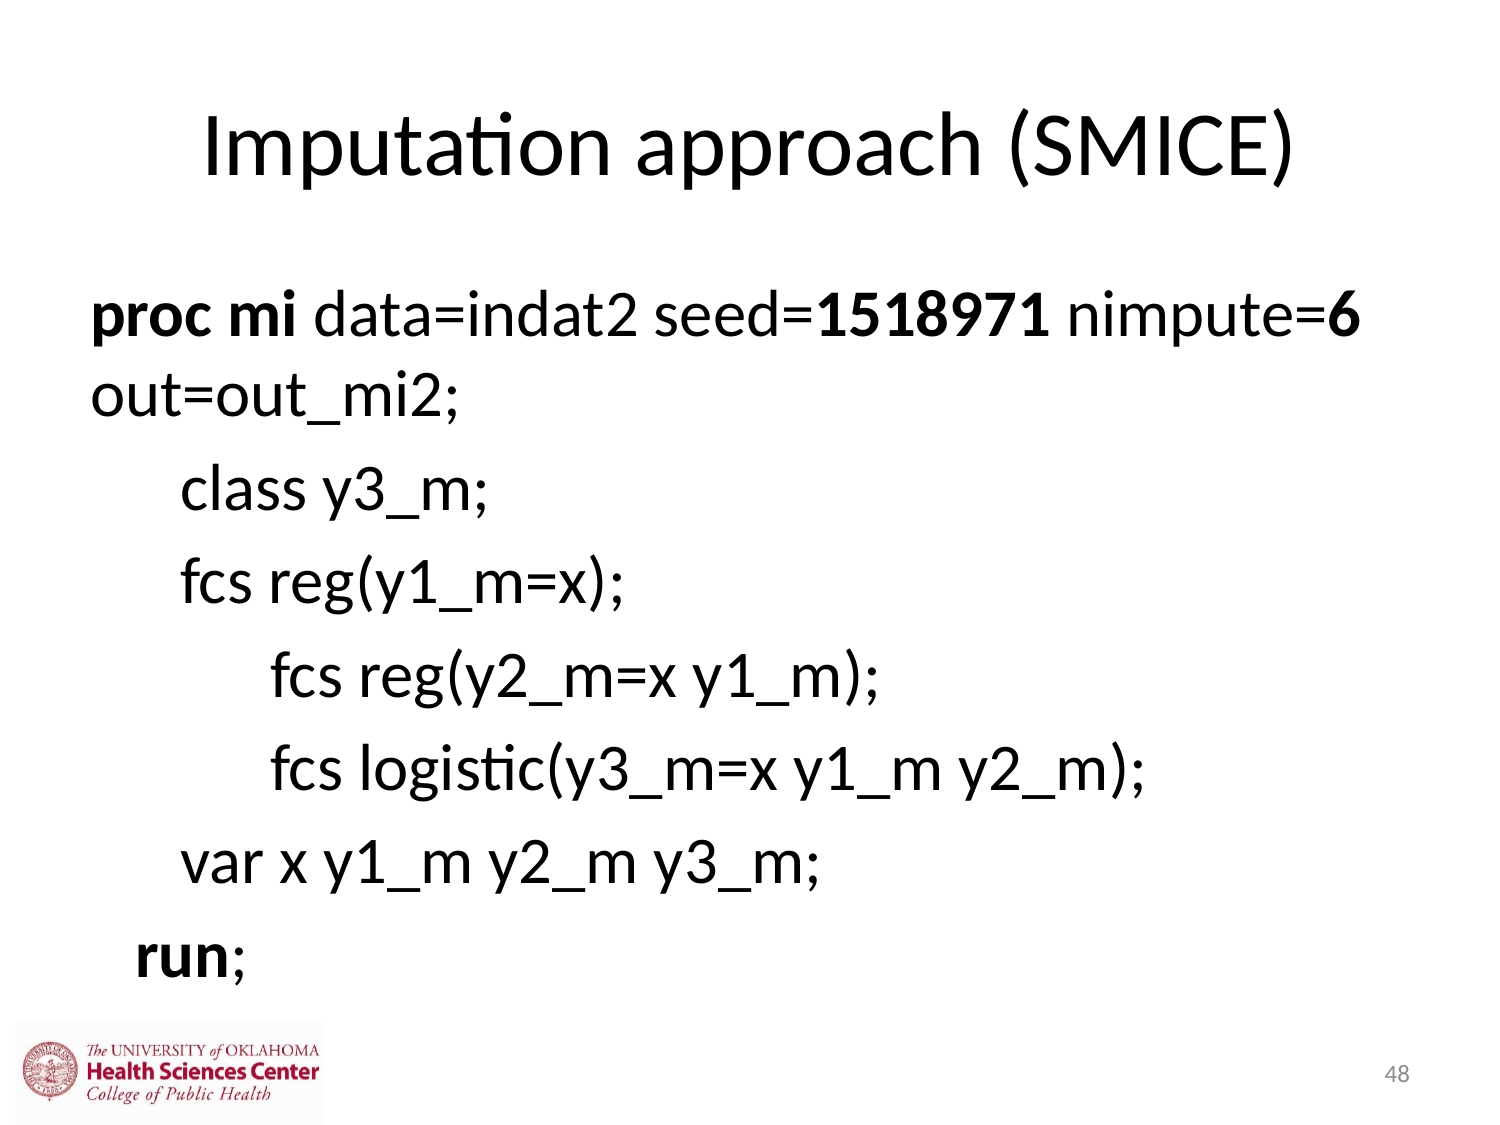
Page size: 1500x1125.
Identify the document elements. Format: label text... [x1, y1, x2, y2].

slide_number 48 [1074, 1042, 1425, 1103]
picture [15, 1022, 325, 1125]
title Imputation approach (SMICE) [75, 45, 1425, 233]
list proc mi data=indat2 seed=1518971 nimpute=6 out=out_mi2; class y3_m; fcs reg(y1_m=x); fcs reg(y2_m=x y1_m); fcs logistic(y3_m=x y1_m y2_m); var x y1_m y2_m y3_m; run; [75, 262, 1425, 1005]
